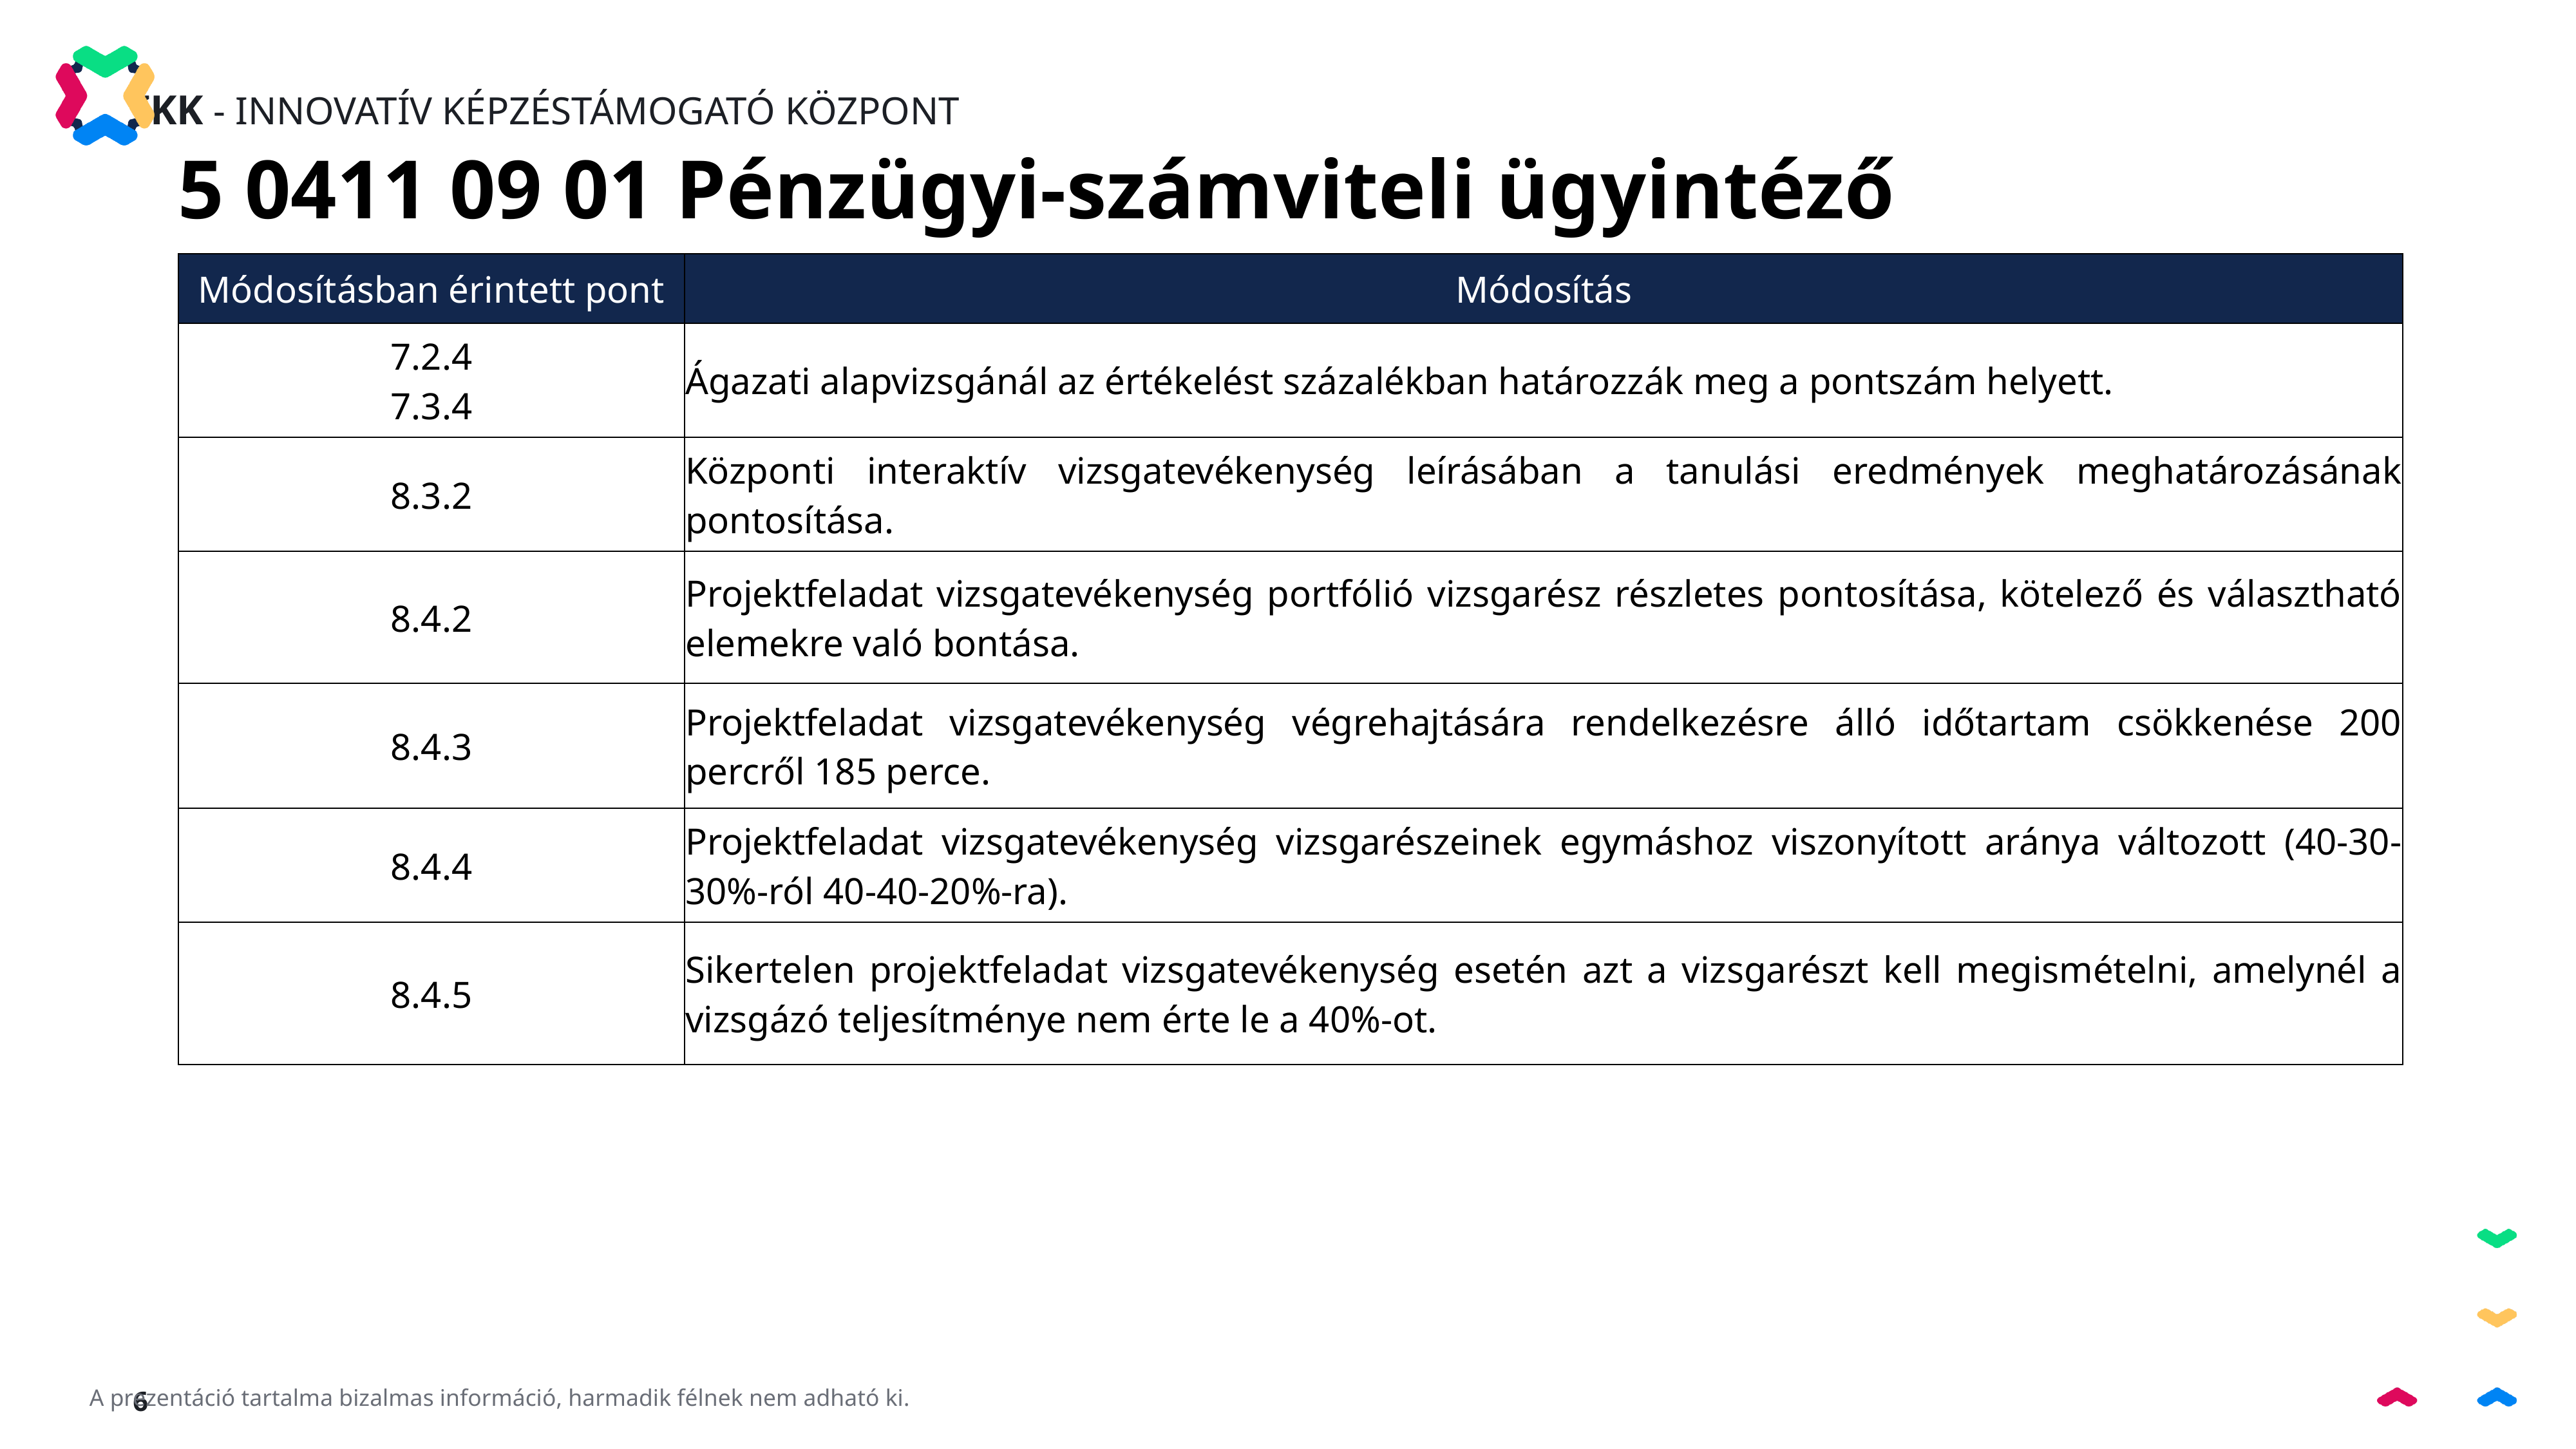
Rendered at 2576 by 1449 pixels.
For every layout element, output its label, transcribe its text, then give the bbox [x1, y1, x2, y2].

table_cell 8.4.3 [179, 684, 684, 808]
table_cell Projektfeladat vizsgatevékenység vizsgarészeinek egymáshoz viszonyított aránya változott (40-30-30%-ról 40-40-20%-ra). [685, 809, 2402, 922]
table_cell Projektfeladat vizsgatevékenység végrehajtására rendelkezésre álló időtartam csökkenése 200 percről 185 perce. [685, 684, 2402, 808]
table_header Módosítás [685, 254, 2402, 323]
table_cell 8.4.2 [179, 552, 684, 683]
table_cell Ágazati alapvizsgánál az értékelést százalékban határozzák meg a pontszám helyett. [685, 324, 2402, 437]
table_header Módosításban érintett pont [179, 254, 684, 323]
table_cell 8.4.5 [179, 923, 684, 1064]
table_cell Sikertelen projektfeladat vizsgatevékenység esetén azt a vizsgarészt kell megismételni, amelynél a vizsgázó teljesítménye nem érte le a 40%-ot. [685, 923, 2402, 1064]
table_cell Központi interaktív vizsgatevékenység leírásában a tanulási eredmények meghatározásának pontosítása. [685, 438, 2402, 551]
table_cell 8.4.4 [179, 809, 684, 922]
picture [2377, 1229, 2517, 1406]
picture [55, 46, 155, 146]
list 5 0411 09 01 Pénzügyi-számviteli ügyintéző [178, 138, 2296, 234]
table_cell Projektfeladat vizsgatevékenység portfólió vizsgarész részletes pontosítása, kötelező és választható elemekre való bontása. [685, 552, 2402, 683]
table_cell 7.2.4 7.3.4 [179, 324, 684, 437]
table_cell 8.3.2 [179, 438, 684, 551]
